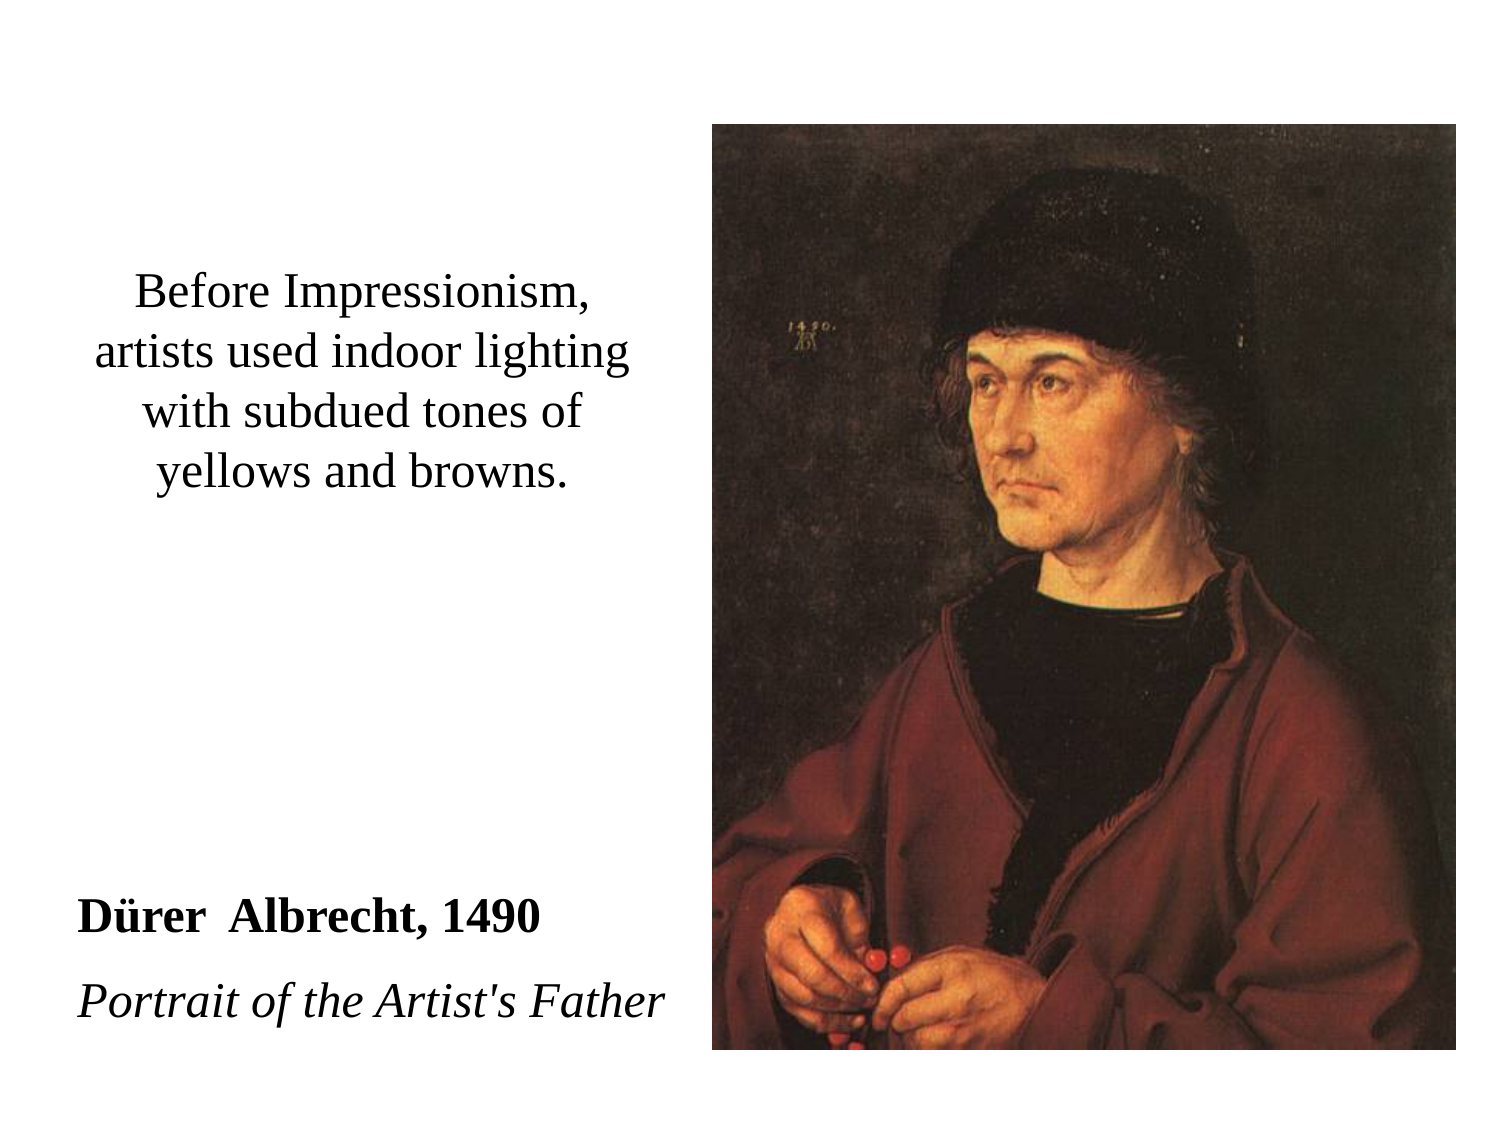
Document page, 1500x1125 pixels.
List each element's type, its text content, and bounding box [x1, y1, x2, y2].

text_box Before Impressionism, artists used indoor lighting with subdued tones of yellows and browns. [75, 249, 650, 505]
text_box Dürer Albrecht, 1490 Portrait of the Artist's Father [62, 875, 688, 1080]
picture [712, 124, 1456, 1051]
